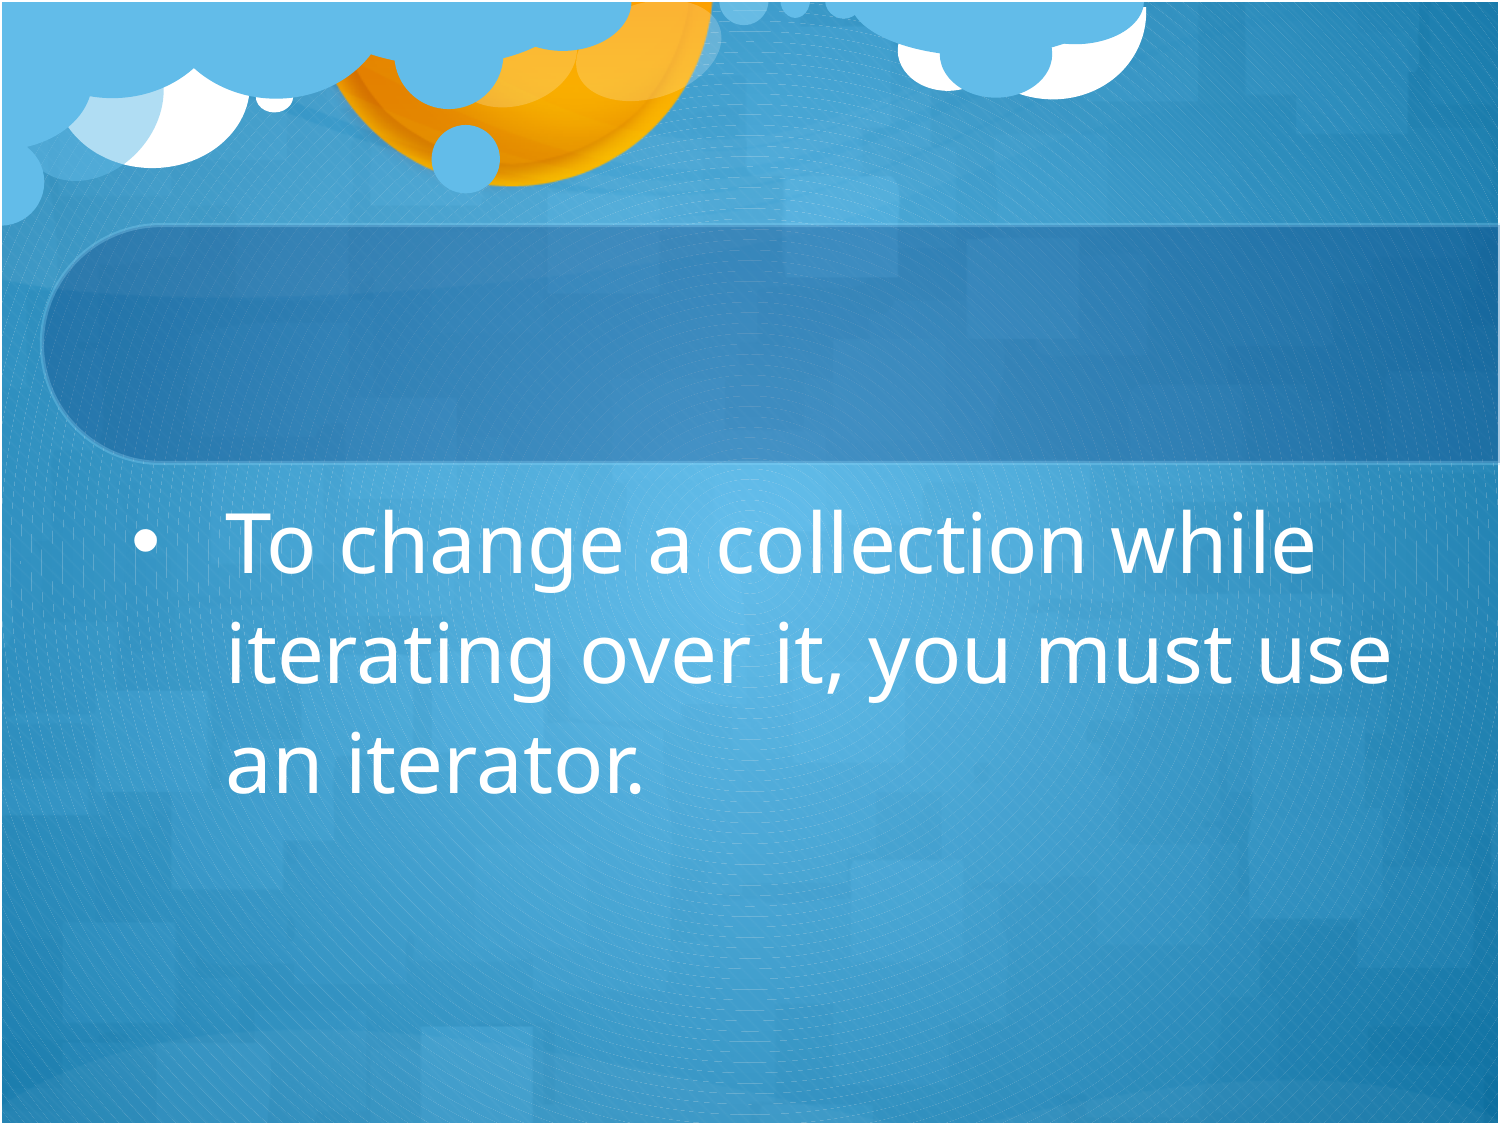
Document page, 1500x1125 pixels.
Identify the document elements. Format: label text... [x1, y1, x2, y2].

picture [2, 2, 1498, 1123]
title To change a collection while iterating over it, you must use an iterator. [116, 508, 1428, 971]
picture [44, 228, 1497, 460]
